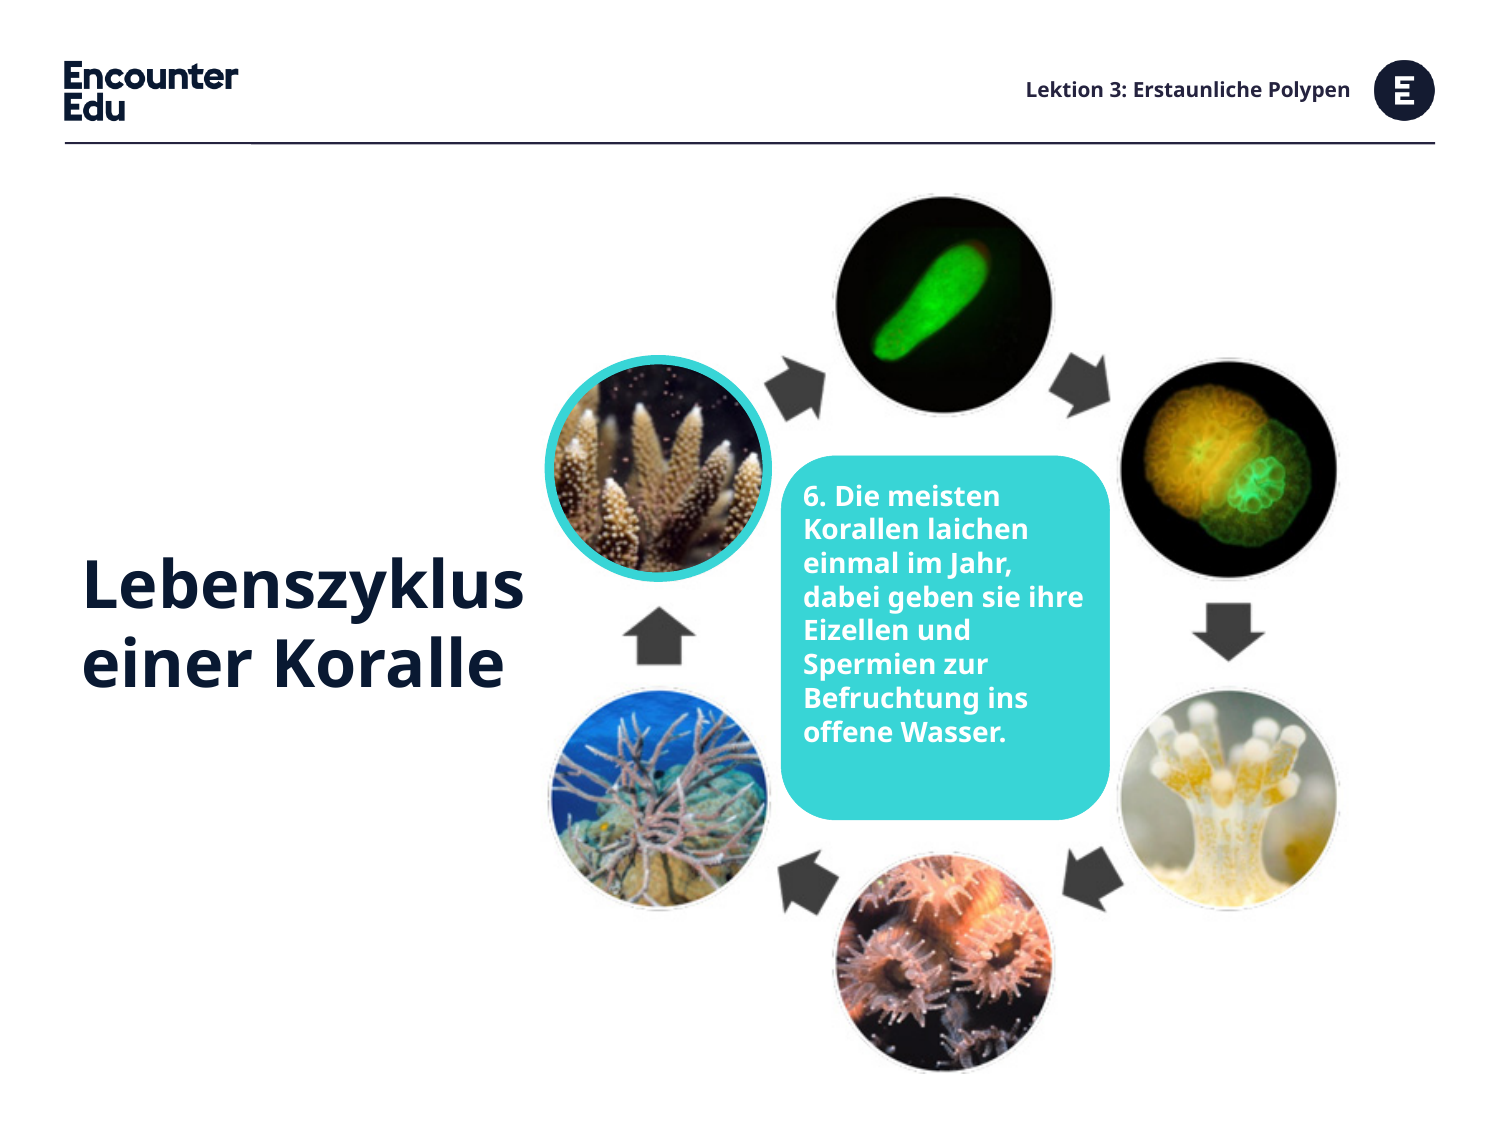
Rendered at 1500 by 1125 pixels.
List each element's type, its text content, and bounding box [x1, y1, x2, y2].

title Lektion 3: Erstaunliche Polypen [749, 67, 1359, 114]
text_box Lebenszyklus einer Koralle [73, 533, 408, 709]
picture [1372, 58, 1436, 122]
picture [408, 192, 1477, 1075]
picture [60, 59, 243, 122]
